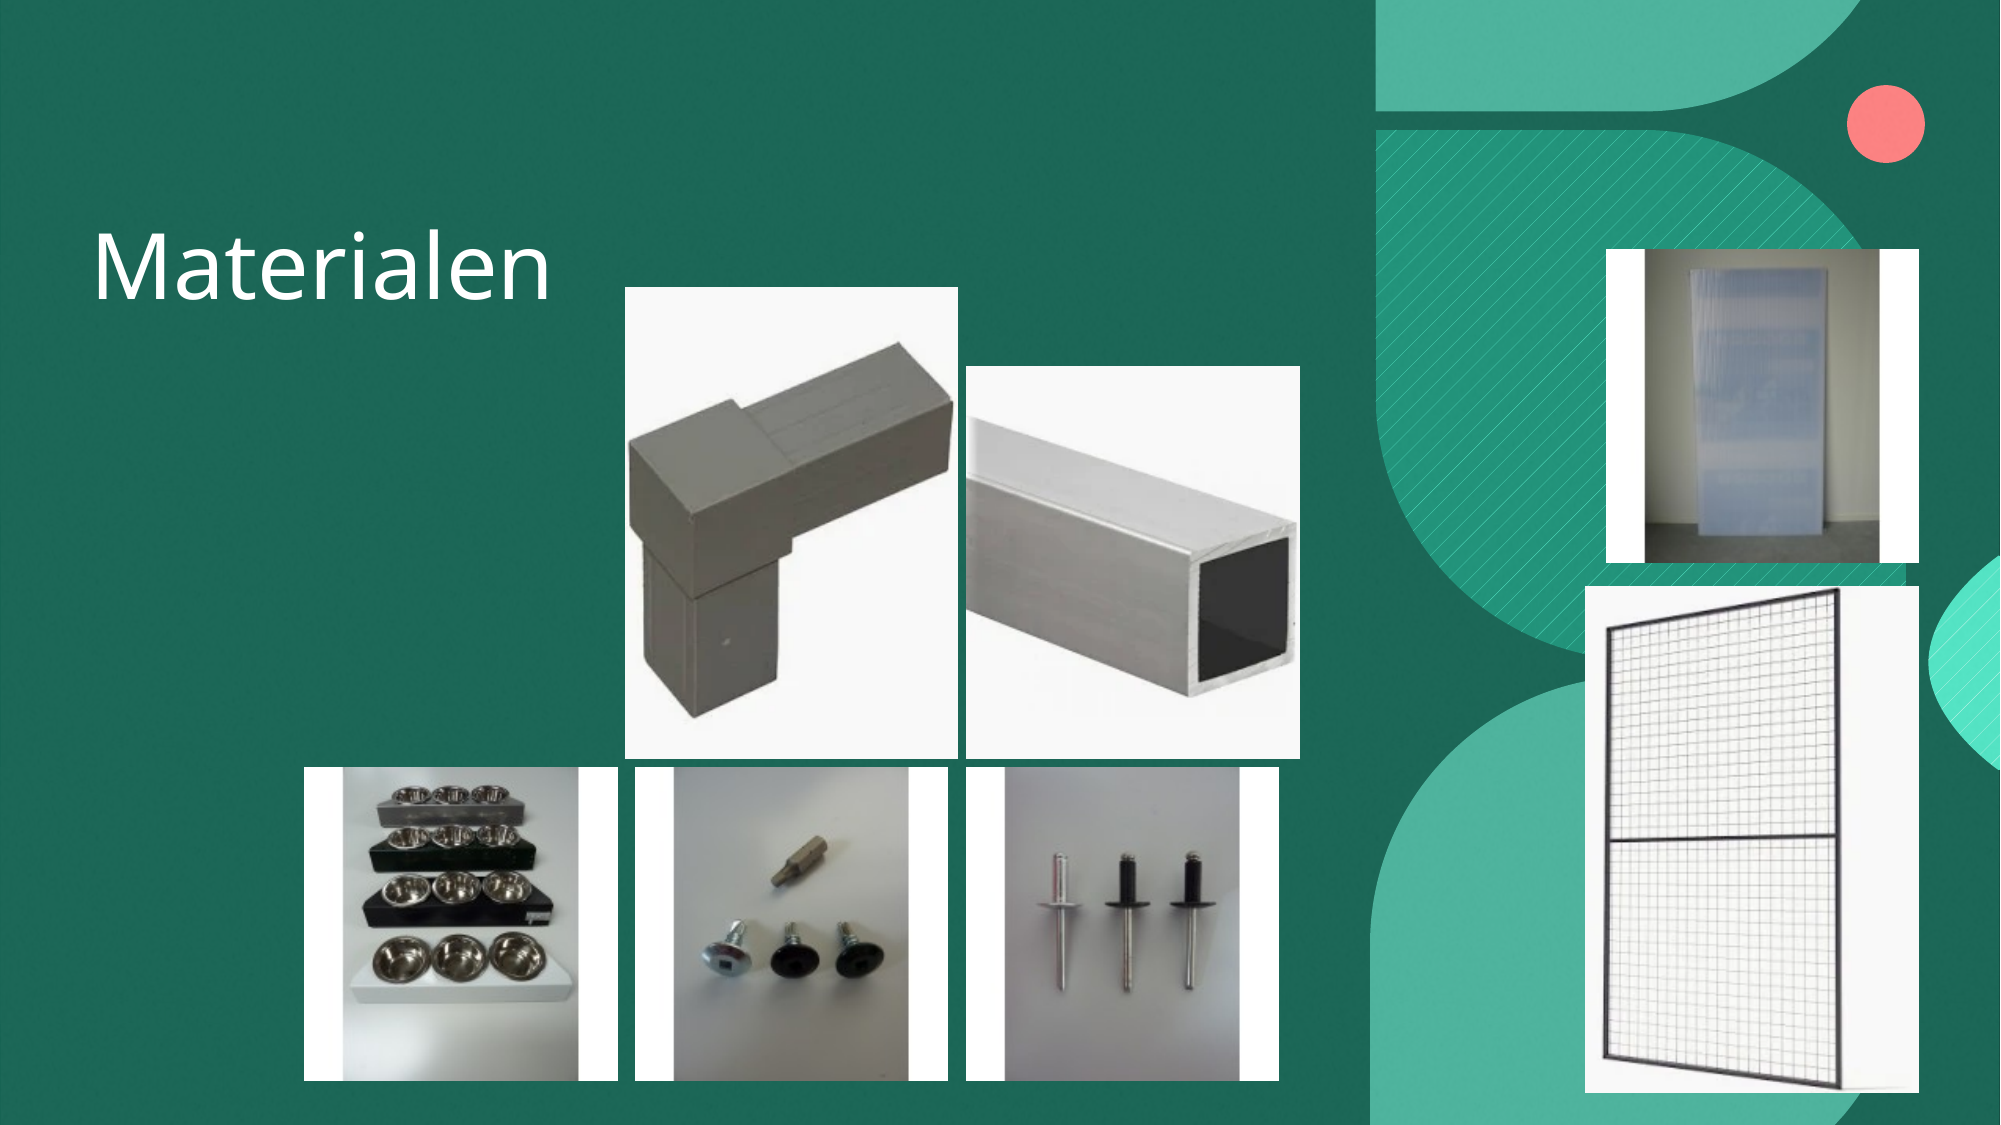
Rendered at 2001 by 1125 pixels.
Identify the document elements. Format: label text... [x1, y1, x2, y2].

picture [304, 767, 618, 1081]
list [625, 287, 958, 759]
picture [635, 767, 948, 1081]
picture [1606, 249, 1919, 563]
title Materialen [75, 109, 1336, 327]
picture [1585, 586, 1919, 1093]
picture [966, 366, 1300, 759]
picture [965, 767, 1279, 1081]
